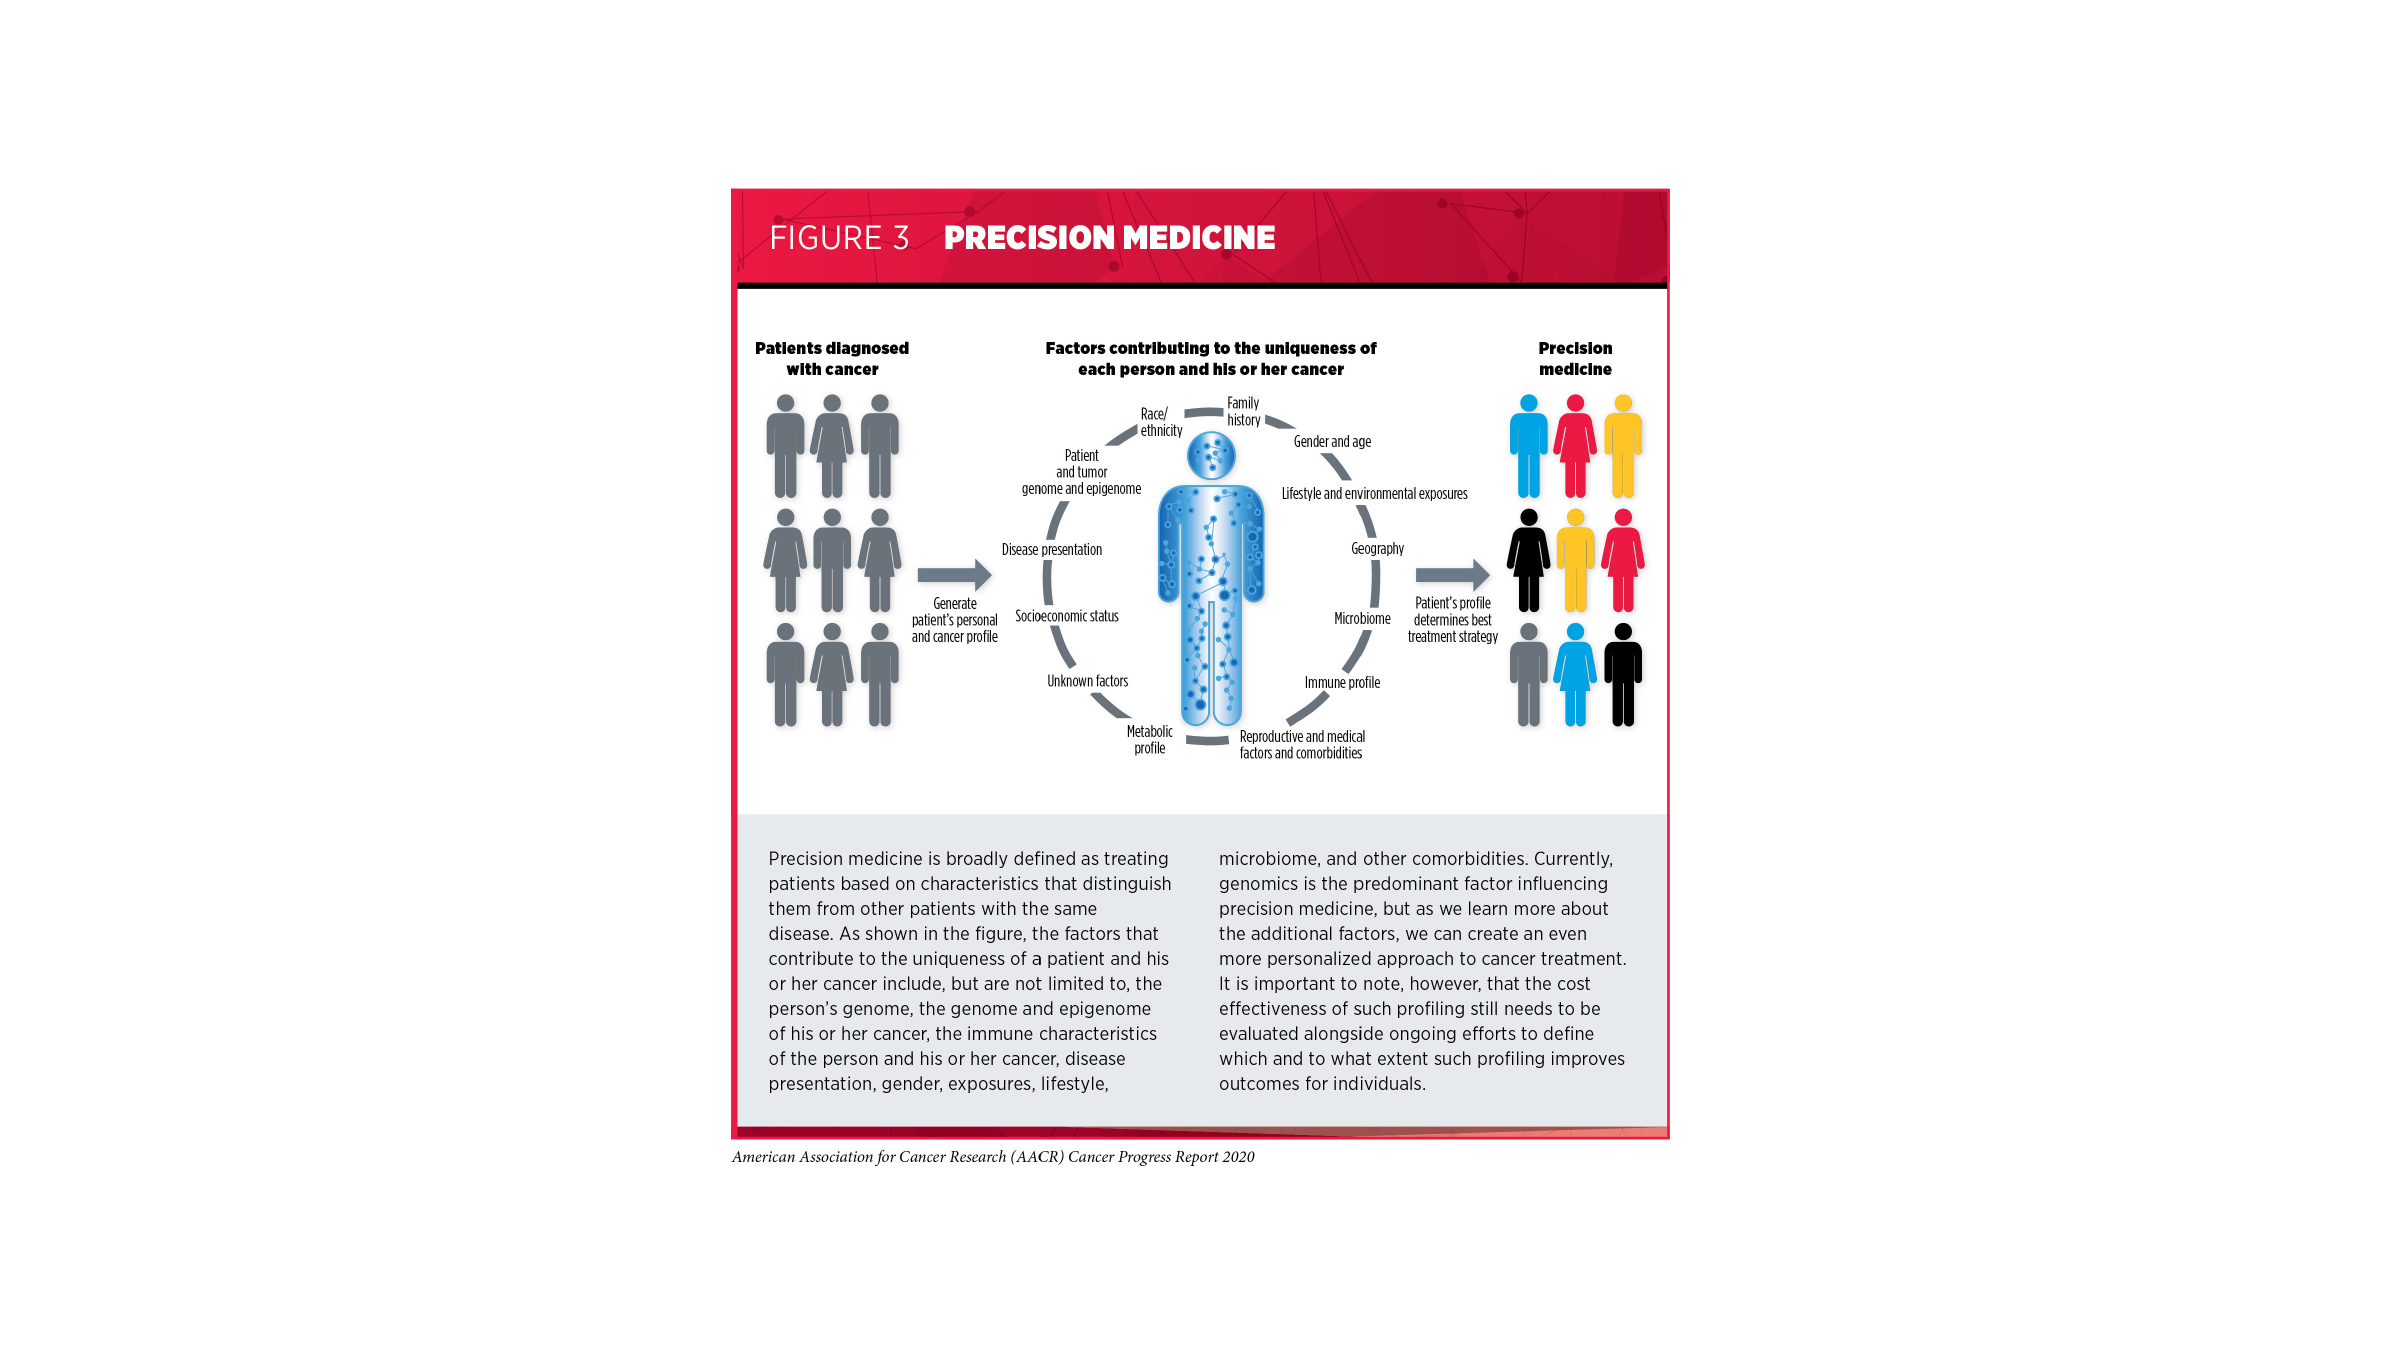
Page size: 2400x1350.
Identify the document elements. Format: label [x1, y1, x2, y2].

picture [719, 177, 1681, 1173]
